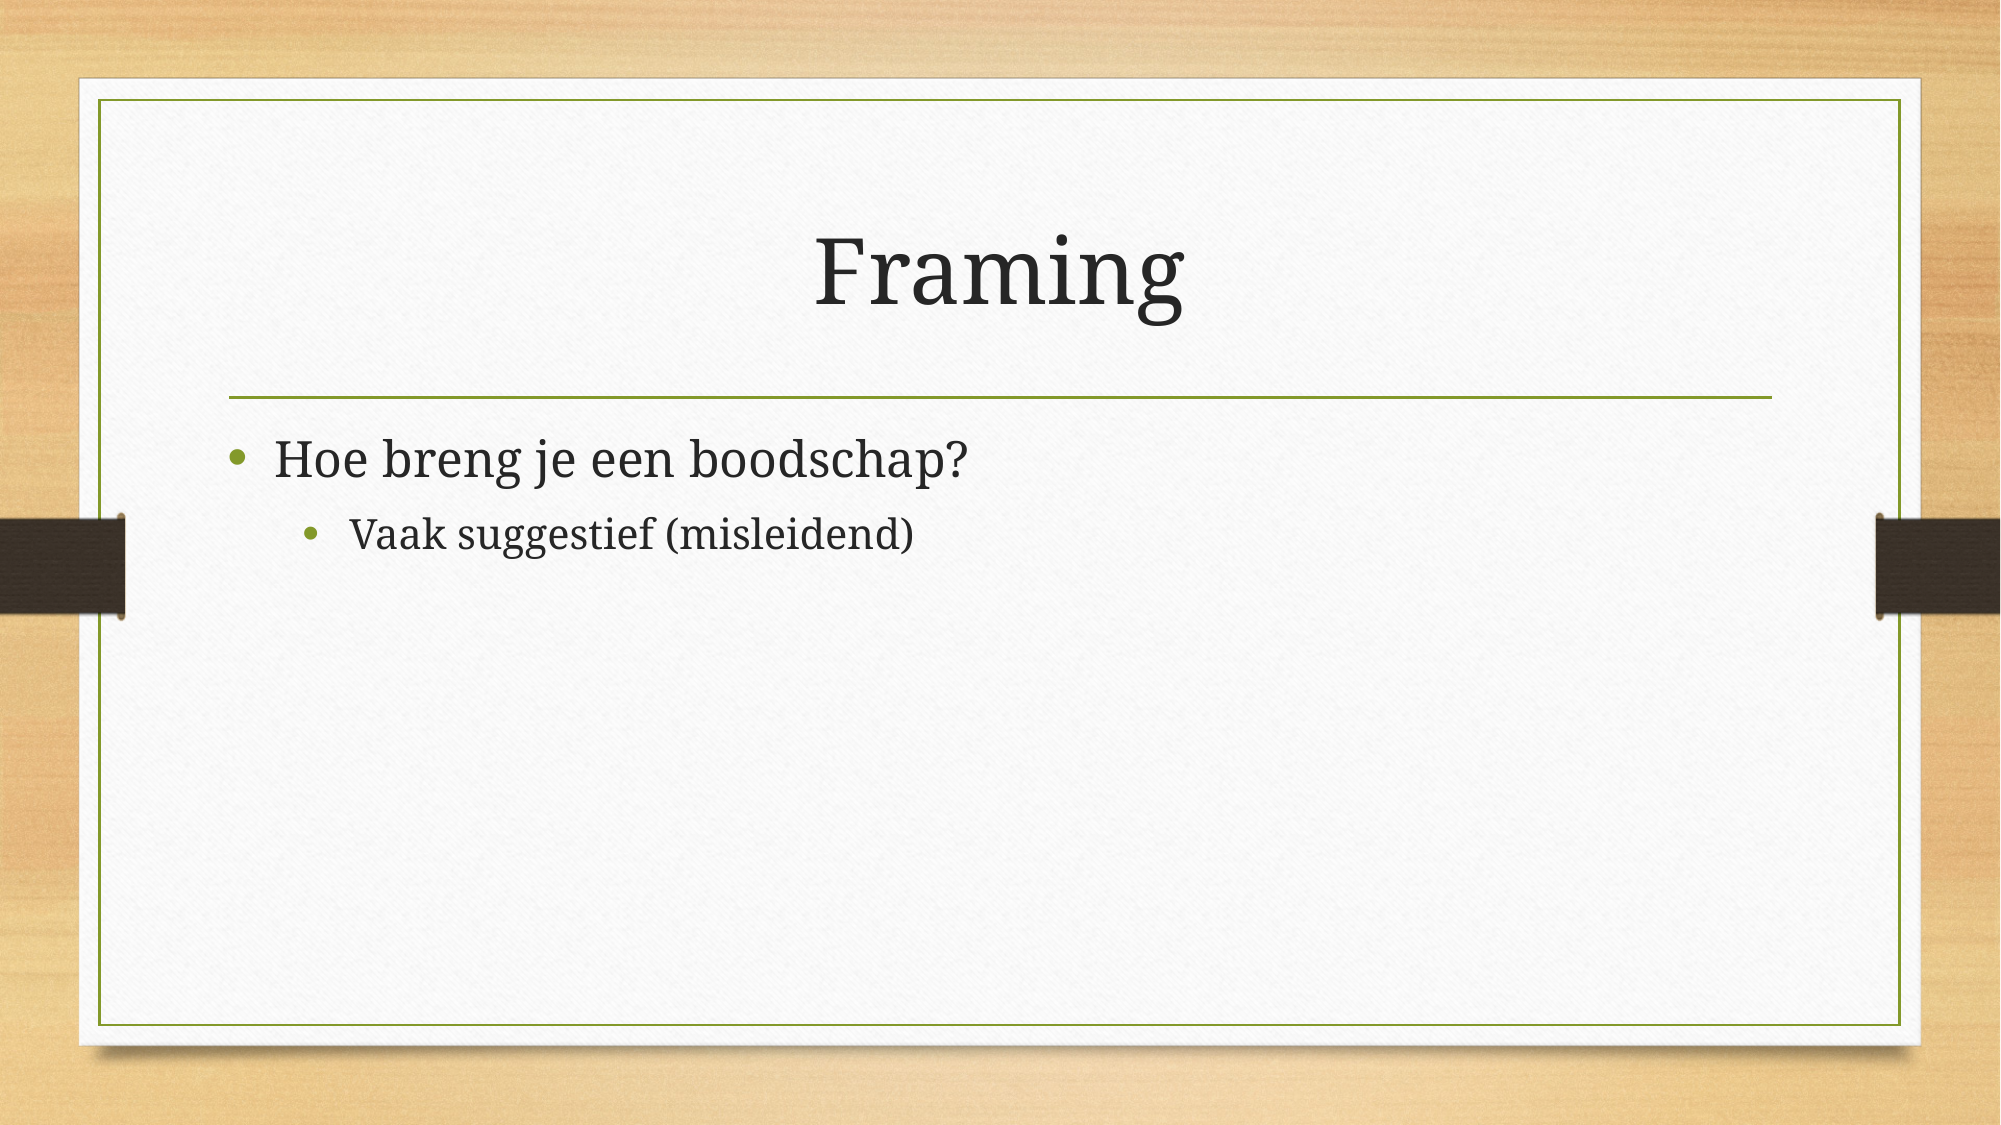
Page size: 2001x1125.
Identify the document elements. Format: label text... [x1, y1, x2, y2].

picture [0, 0, 2001, 1125]
title Framing [212, 161, 1788, 375]
list Hoe breng je een boodschap? Vaak suggestief (misleidend) [212, 419, 1788, 964]
